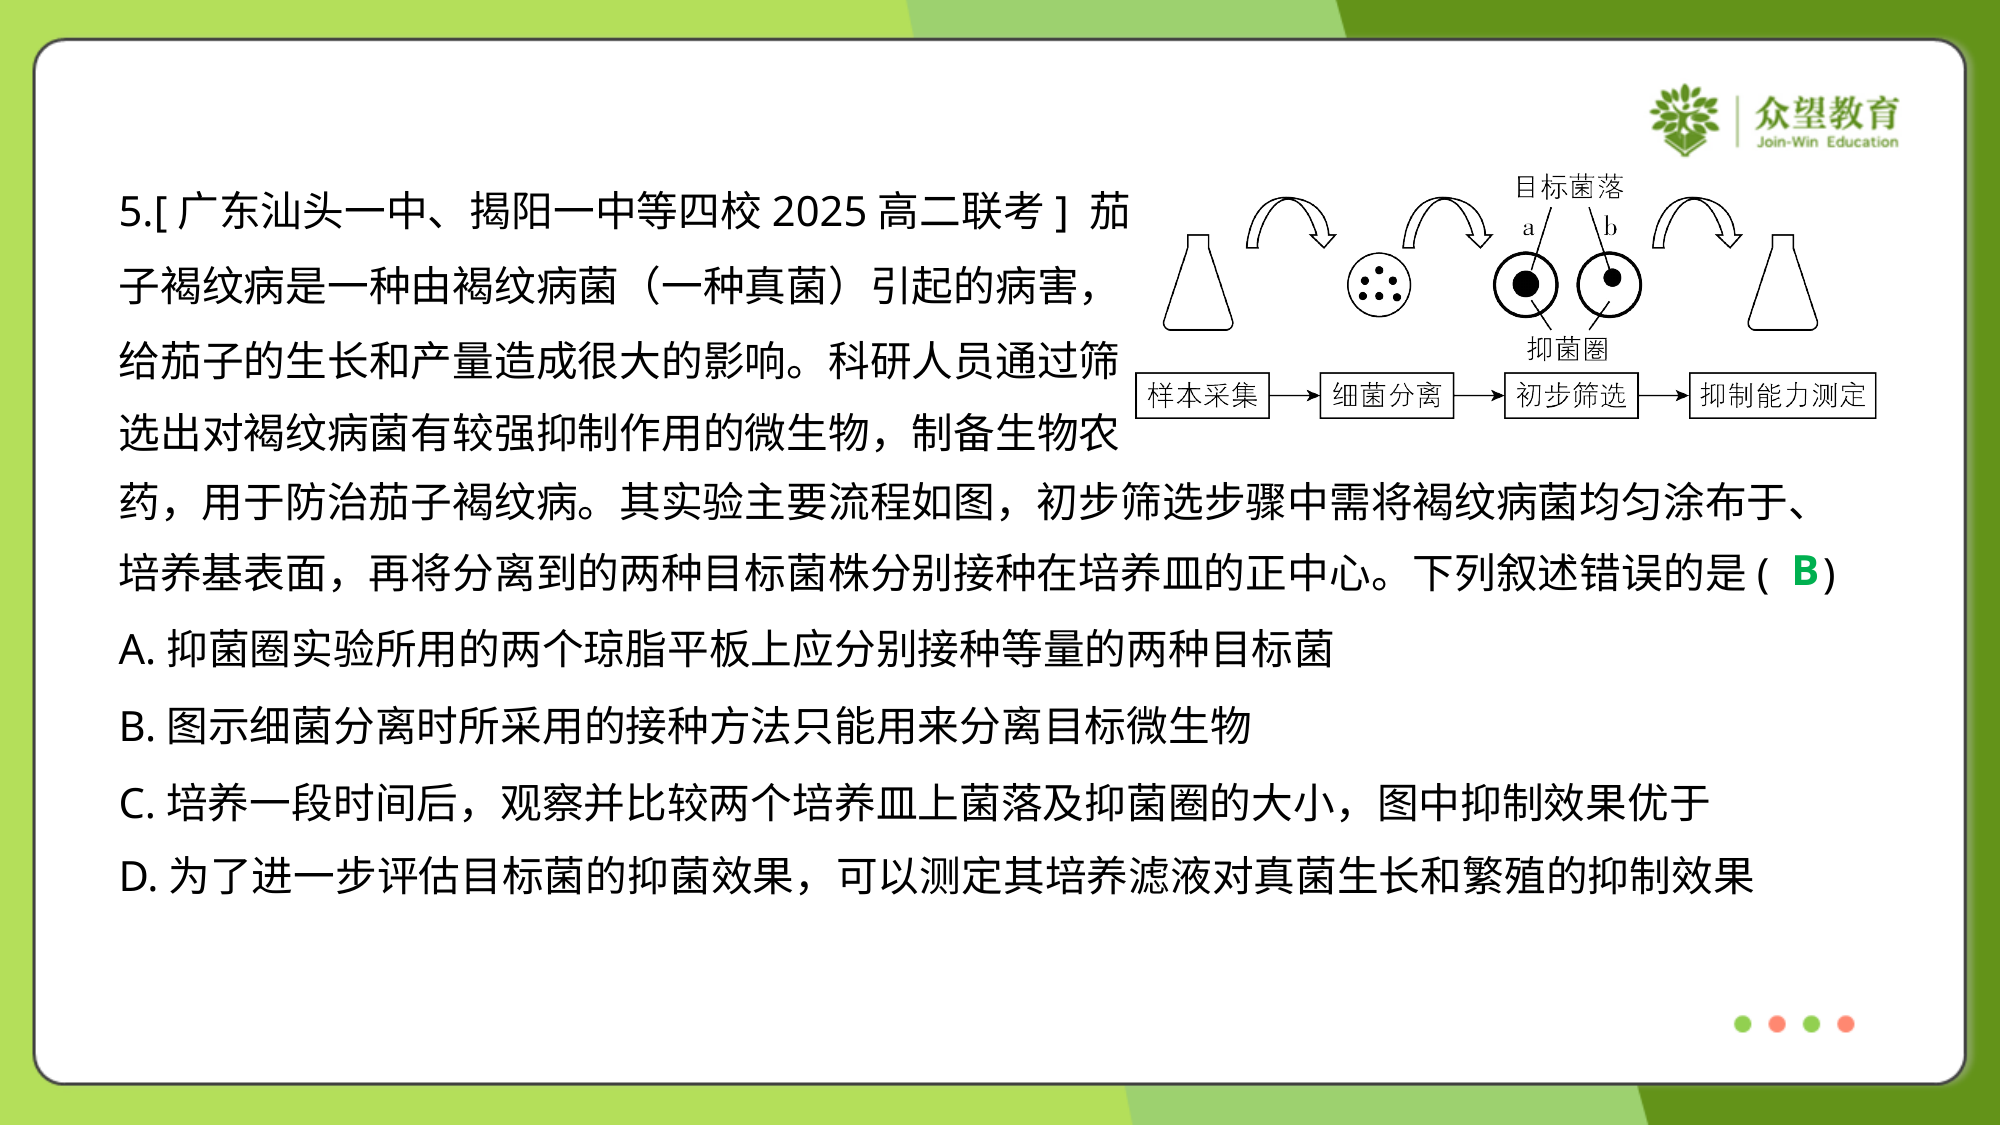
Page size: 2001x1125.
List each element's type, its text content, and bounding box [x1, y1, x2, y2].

picture [0, 0, 2000, 1125]
text_box B [1776, 522, 1835, 587]
text_box 5.[广东汕头一中、揭阳一中等四校2025高二联考] 茄 子褐纹病是一种由褐纹病菌（一种真菌）引起的病害， 给茄子的生长和产量造成很大的影响。科研人员通过筛 选出对褐纹病菌有较强抑制作用的微生物，制备生物农 [118, 159, 1119, 450]
